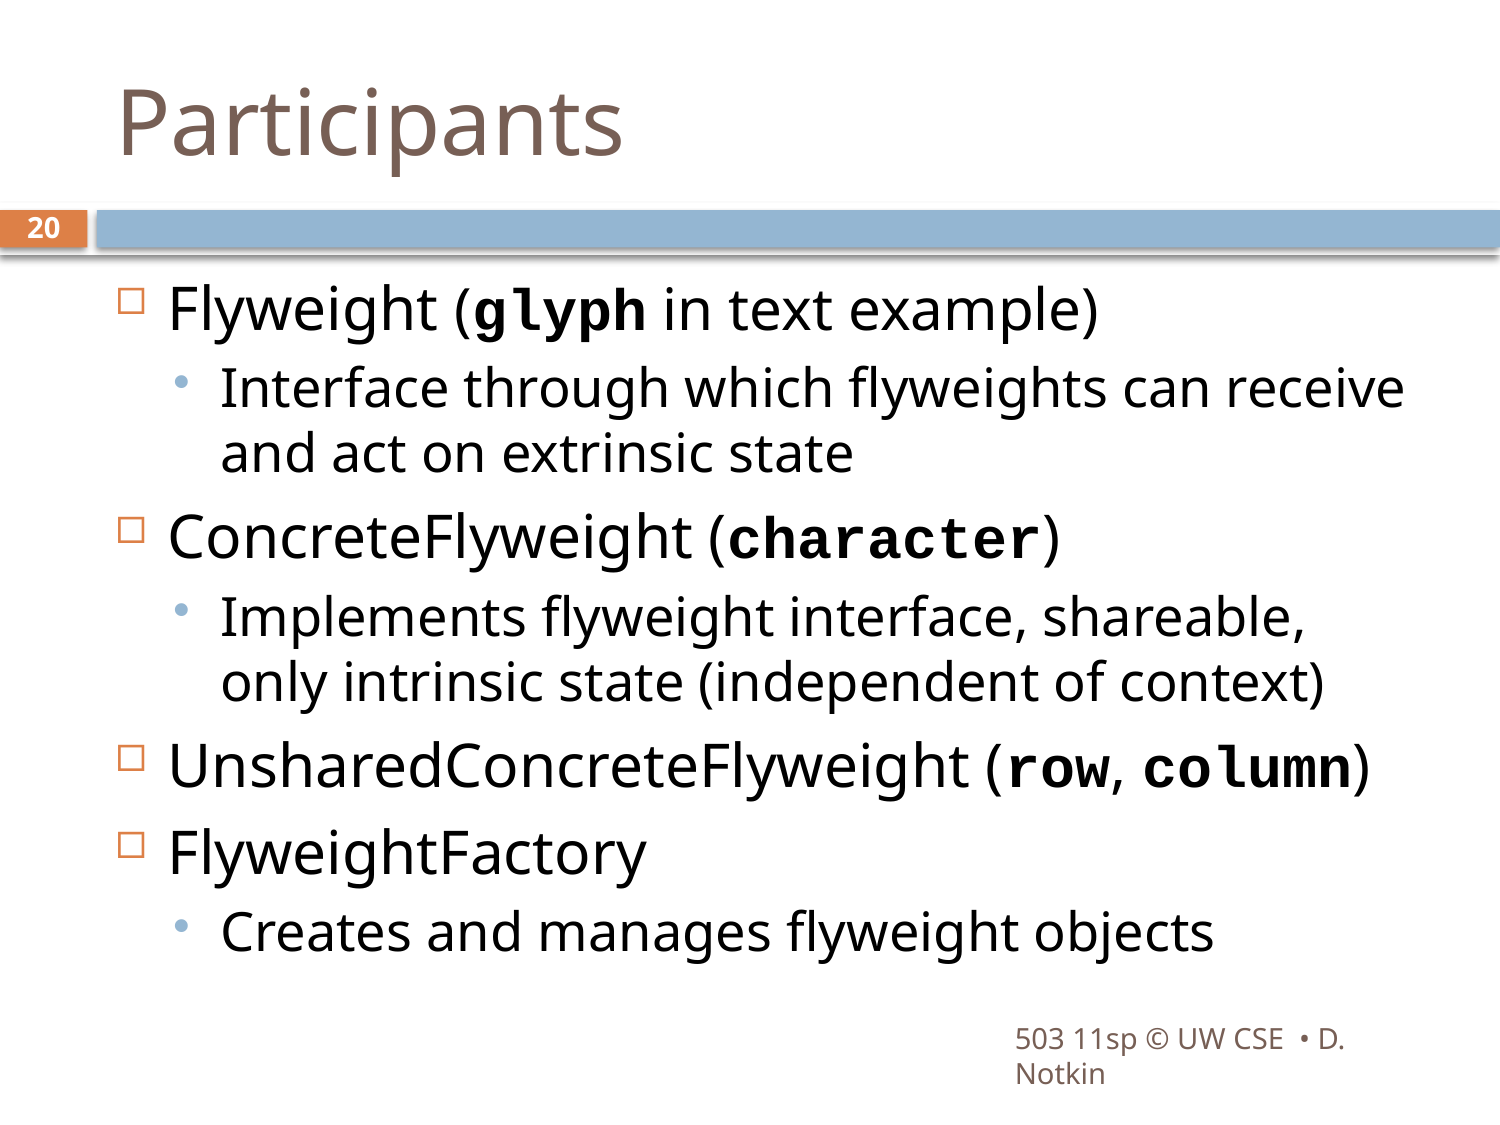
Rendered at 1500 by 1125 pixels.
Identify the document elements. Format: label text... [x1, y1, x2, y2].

slide_number 20 [0, 208, 88, 249]
list Flyweight (glyph in text example) Interface through which flyweights can receive and act on extrinsic state ConcreteFlyweight (character) Implements flyweight interface, shareable, only intrinsic state (independent of context) UnsharedConcreteFlyweight (row, column) FlyweightFactory Creates and manages flyweight objects [100, 262, 1438, 1005]
slide_number 503 11sp © UW CSE • D. Notkin [999, 1025, 1438, 1085]
title Participants [100, 37, 1438, 200]
